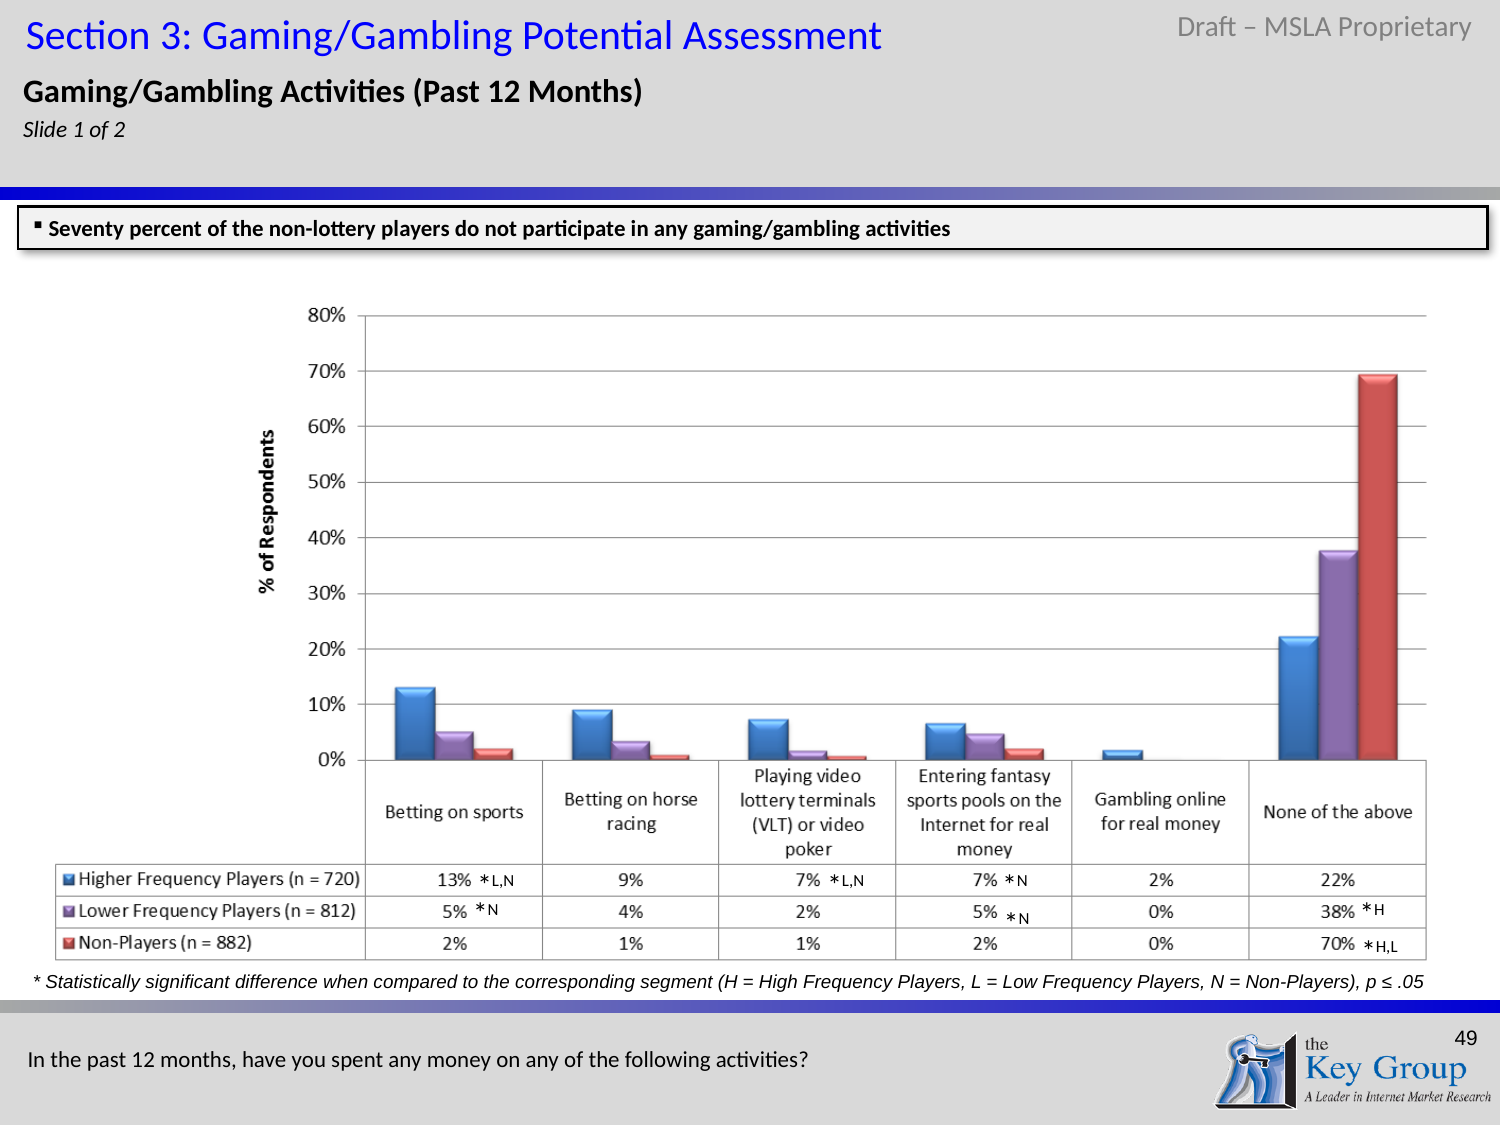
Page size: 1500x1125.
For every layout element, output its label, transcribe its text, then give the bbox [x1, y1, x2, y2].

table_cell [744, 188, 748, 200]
list Gaming/Gambling Activities (Past 12 Months) Slide 1 of 2 [8, 62, 1500, 150]
picture [18, 291, 1451, 972]
table_cell 47% [920, 188, 925, 200]
text_box * Statistically significant difference when compared to the corresponding segment (H = High Frequency Players, L = Low Frequency Players, N = Non-Players), p ≤ .05 [0, 962, 1438, 1023]
list In the past 12 months, have you spent any money on any of the following activities? [12, 1037, 1188, 1086]
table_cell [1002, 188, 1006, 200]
list Section 3: Gaming/Gambling Potential Assessment [10, 0, 1500, 62]
picture [1212, 1017, 1500, 1111]
text_box Seventy percent of the non-lottery players do not participate in any gaming/gambling activities [18, 206, 1488, 249]
text_box Draft – MSLA Proprietary [1162, 0, 1500, 50]
